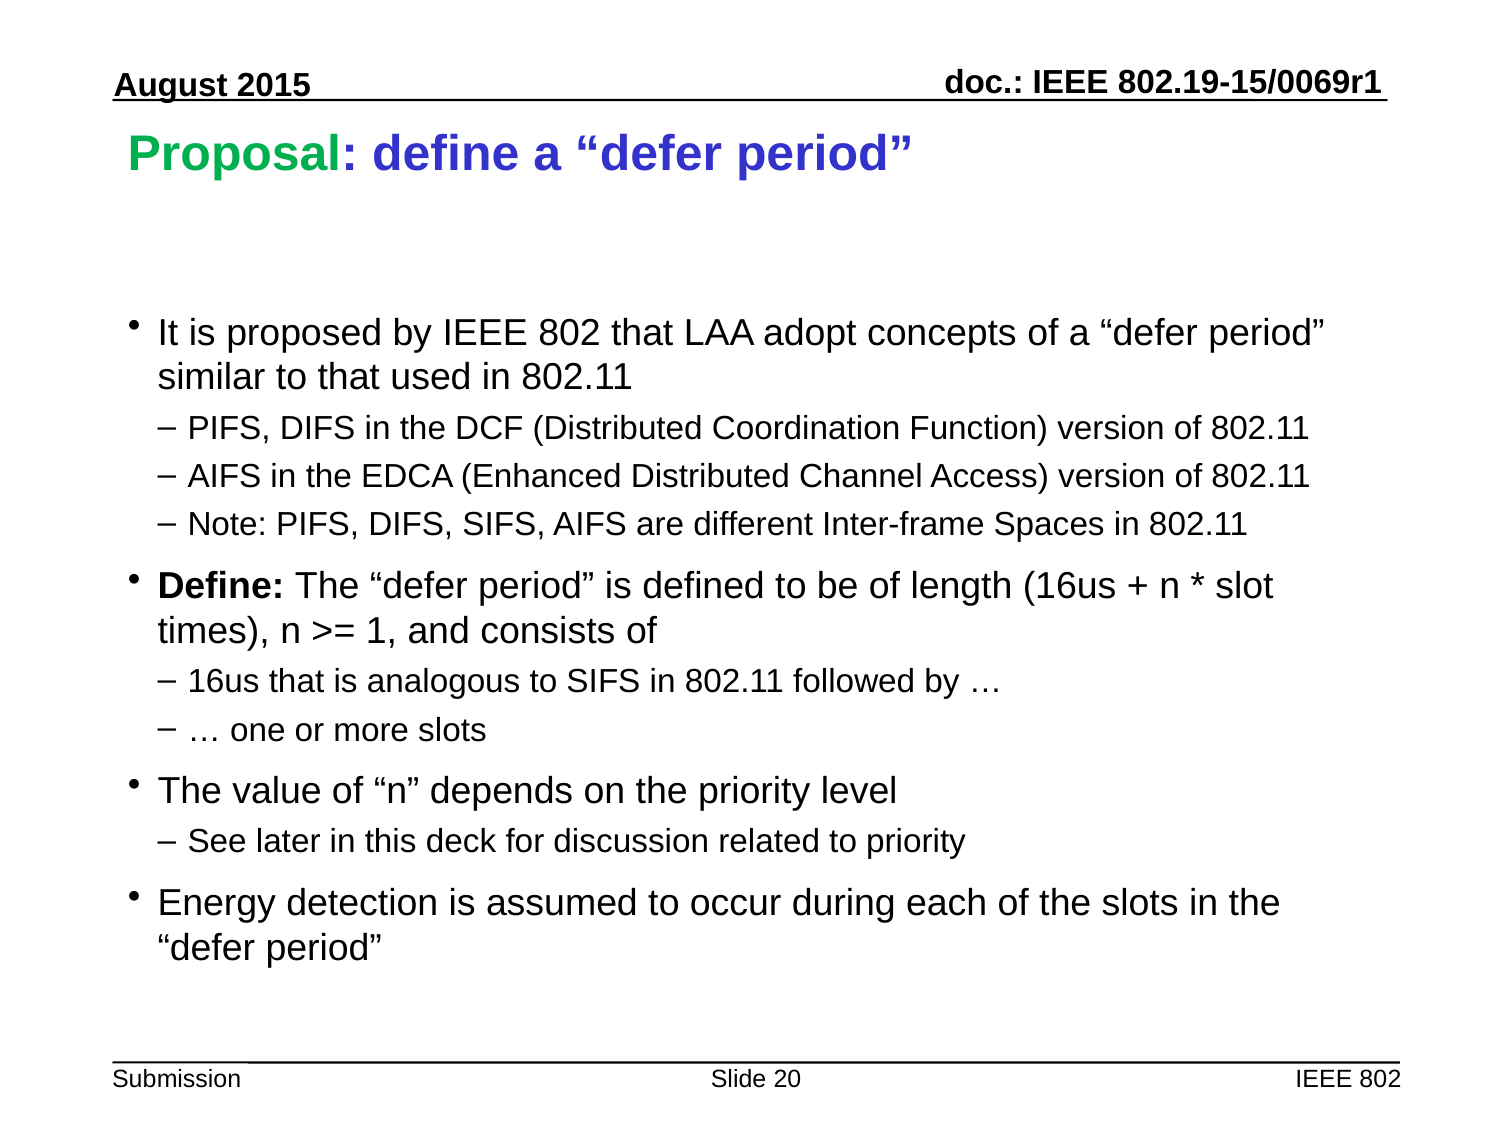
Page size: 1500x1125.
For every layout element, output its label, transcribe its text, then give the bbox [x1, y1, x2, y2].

footer IEEE 802 [1294, 1061, 1402, 1093]
list It is proposed by IEEE 802 that LAA adopt concepts of a “defer period” similar to that used in 802.11 PIFS, DIFS in the DCF (Distributed Coordination Function) version of 802.11 AIFS in the EDCA (Enhanced Distributed Channel Access) version of 802.11 Note: PIFS, DIFS, SIFS, AIFS are different Inter-frame Spaces in 802.11 Define: The “defer period” is defined to be of length (16us + n * slot times), n >= 1, and consists of 16us that is analogous to SIFS in 802.11 followed by … … one or more slots The value of “n” depends on the priority level See later in this deck for discussion related to priority Energy detection is assumed to occur during each of the slots in the “defer period” [112, 299, 1388, 975]
slide_number Slide 20 [709, 1061, 803, 1093]
title Proposal: define a “defer period” [112, 112, 1388, 288]
